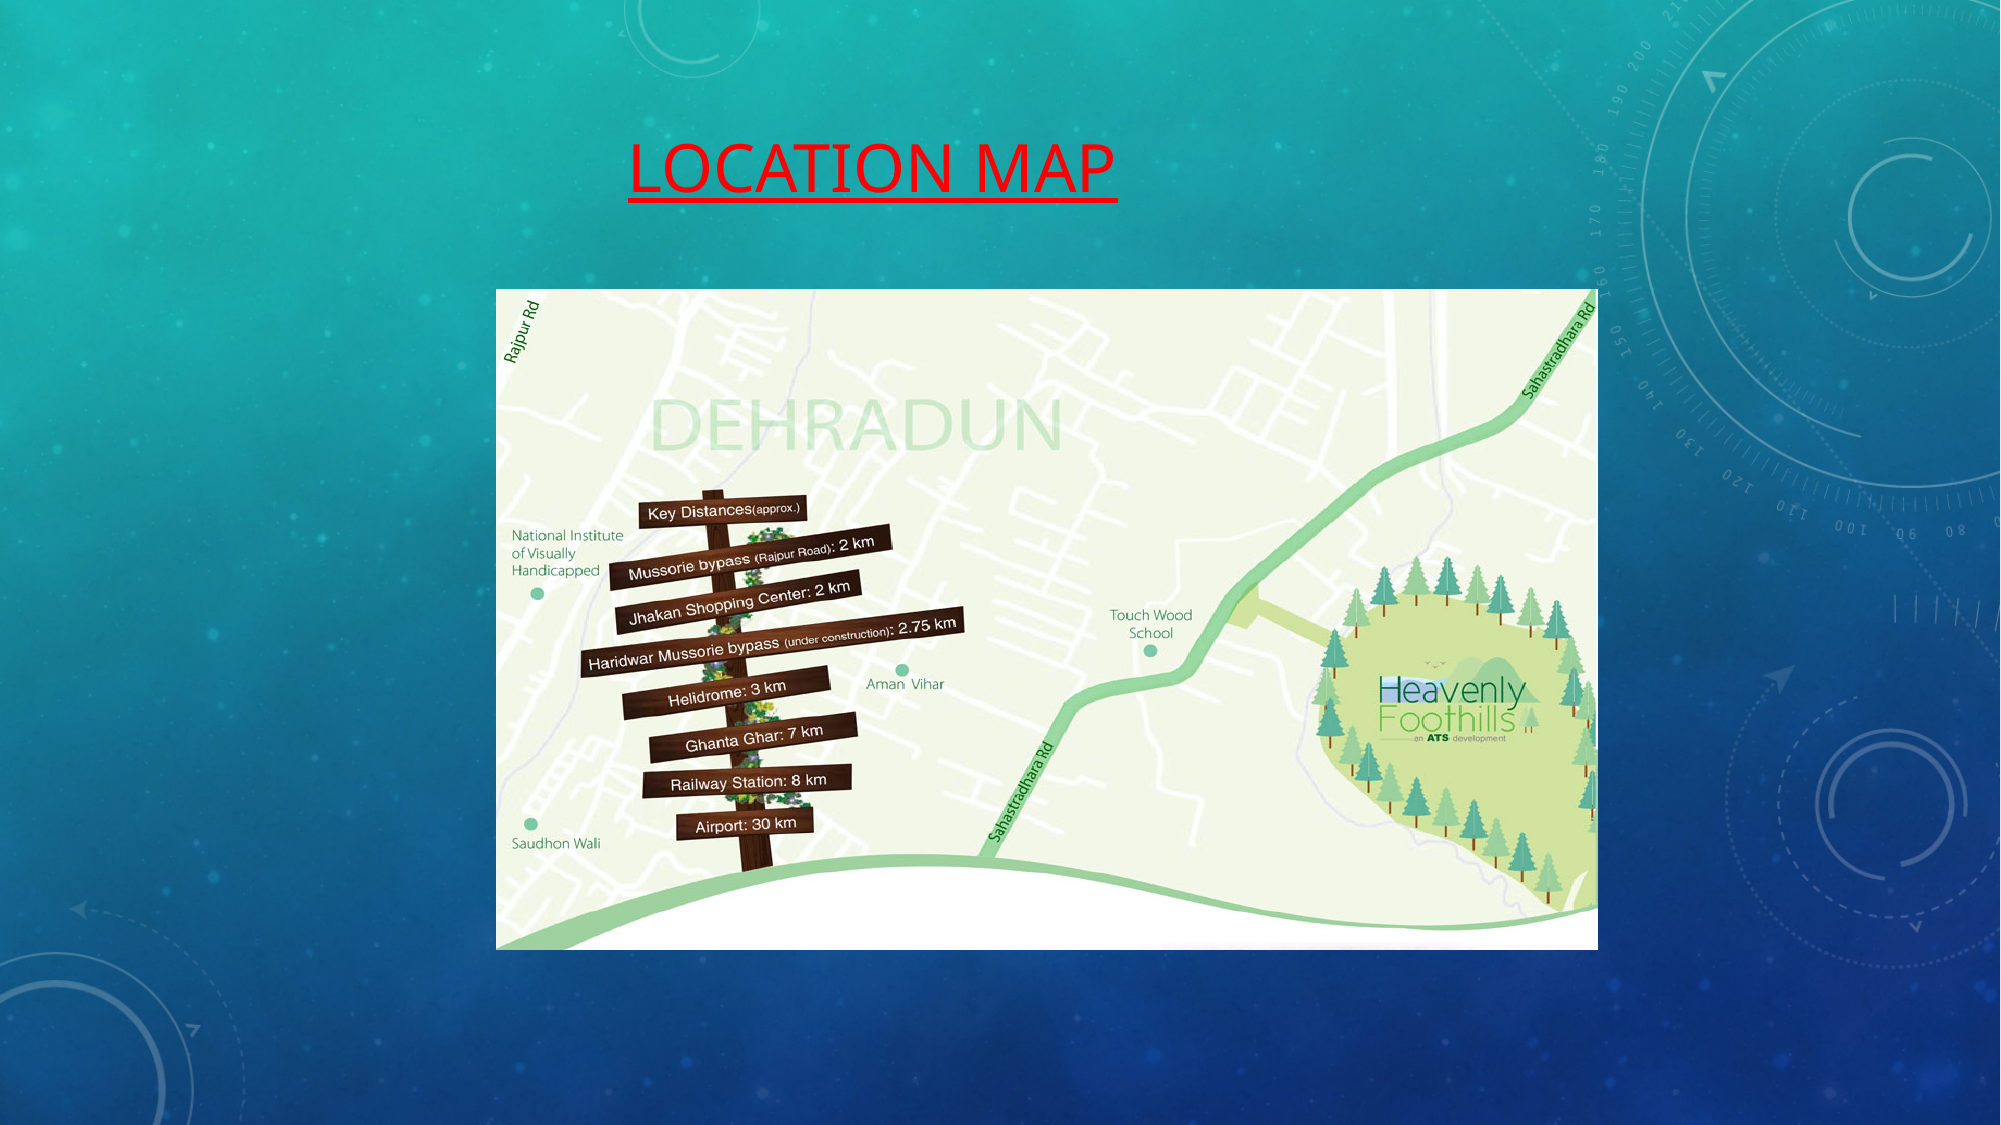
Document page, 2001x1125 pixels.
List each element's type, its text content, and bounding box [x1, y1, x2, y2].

picture [0, 0, 2001, 1125]
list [495, 289, 1598, 951]
title Location map [612, 99, 1775, 233]
